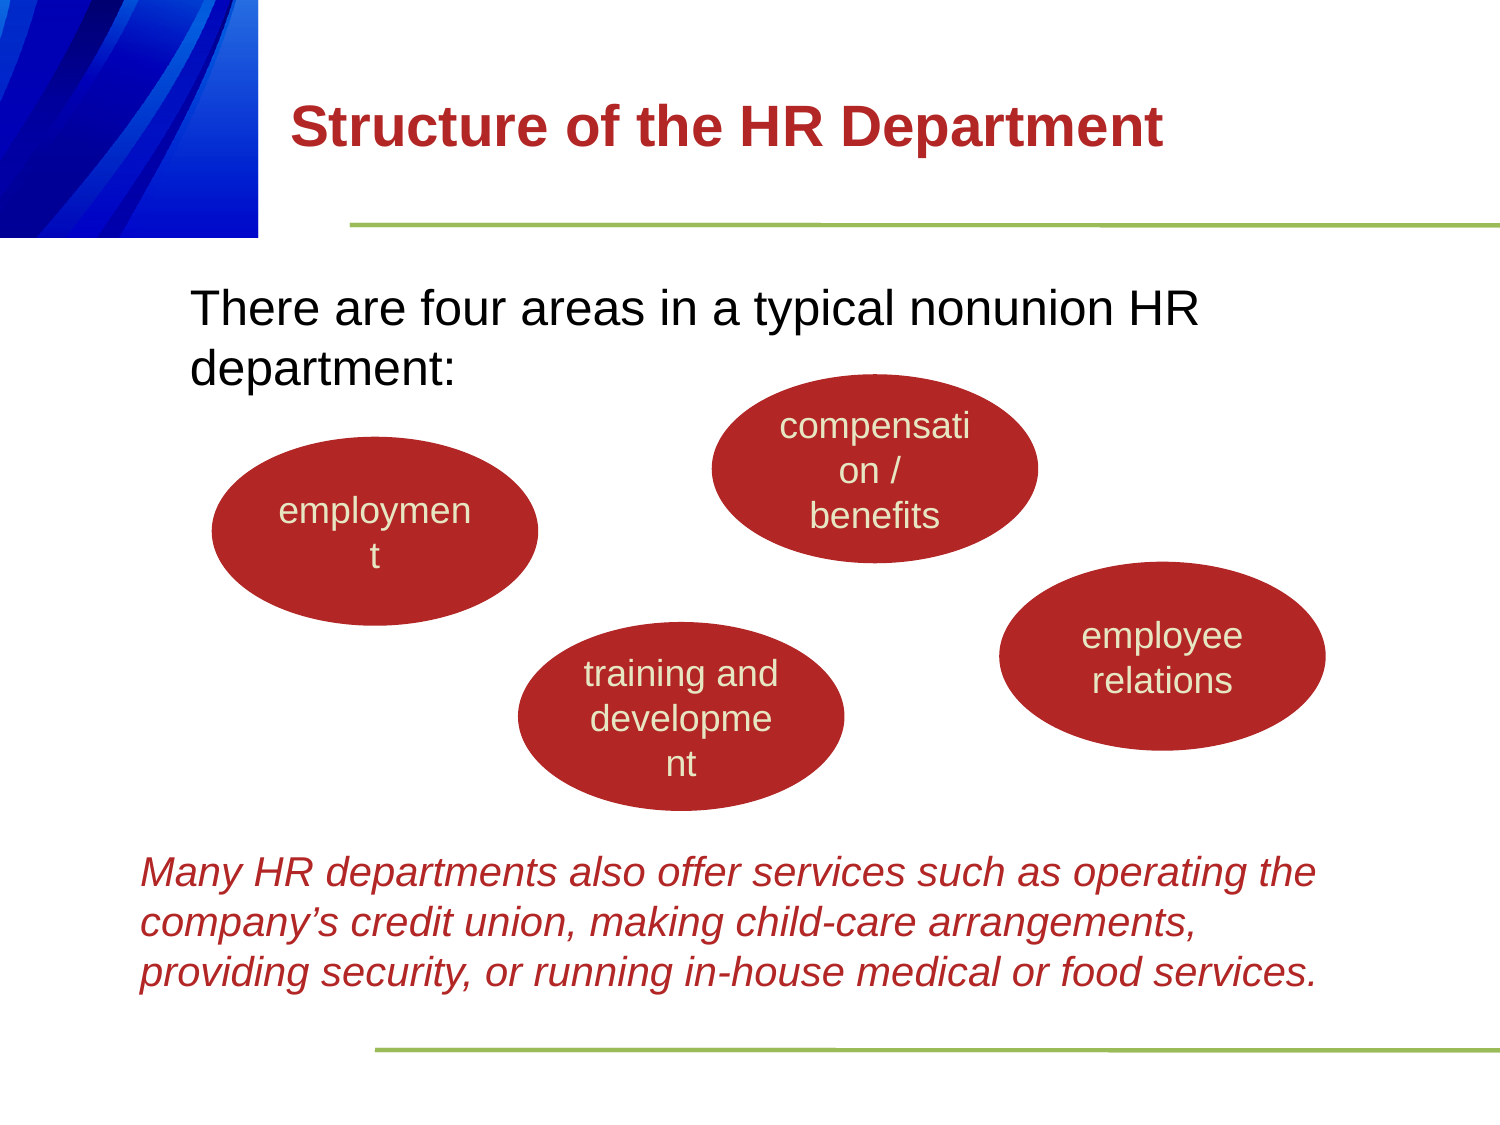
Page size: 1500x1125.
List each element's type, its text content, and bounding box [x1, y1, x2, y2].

text_box There are four areas in a typical nonunion HR department: [174, 268, 1338, 404]
text_box Many HR departments also offer services such as operating the company’s credit union, making child-care arrangements, providing security, or running in-house medical or food services. [125, 837, 1363, 1003]
text_box training and development [518, 622, 844, 811]
text_box [99, 256, 1338, 317]
picture [0, 0, 259, 238]
text_box compensation / benefits [712, 404, 1038, 563]
text_box [62, 200, 1300, 261]
text_box Structure of the HR Department [275, 81, 1500, 167]
text_box employee relations [999, 562, 1325, 750]
text_box employment [212, 437, 538, 625]
